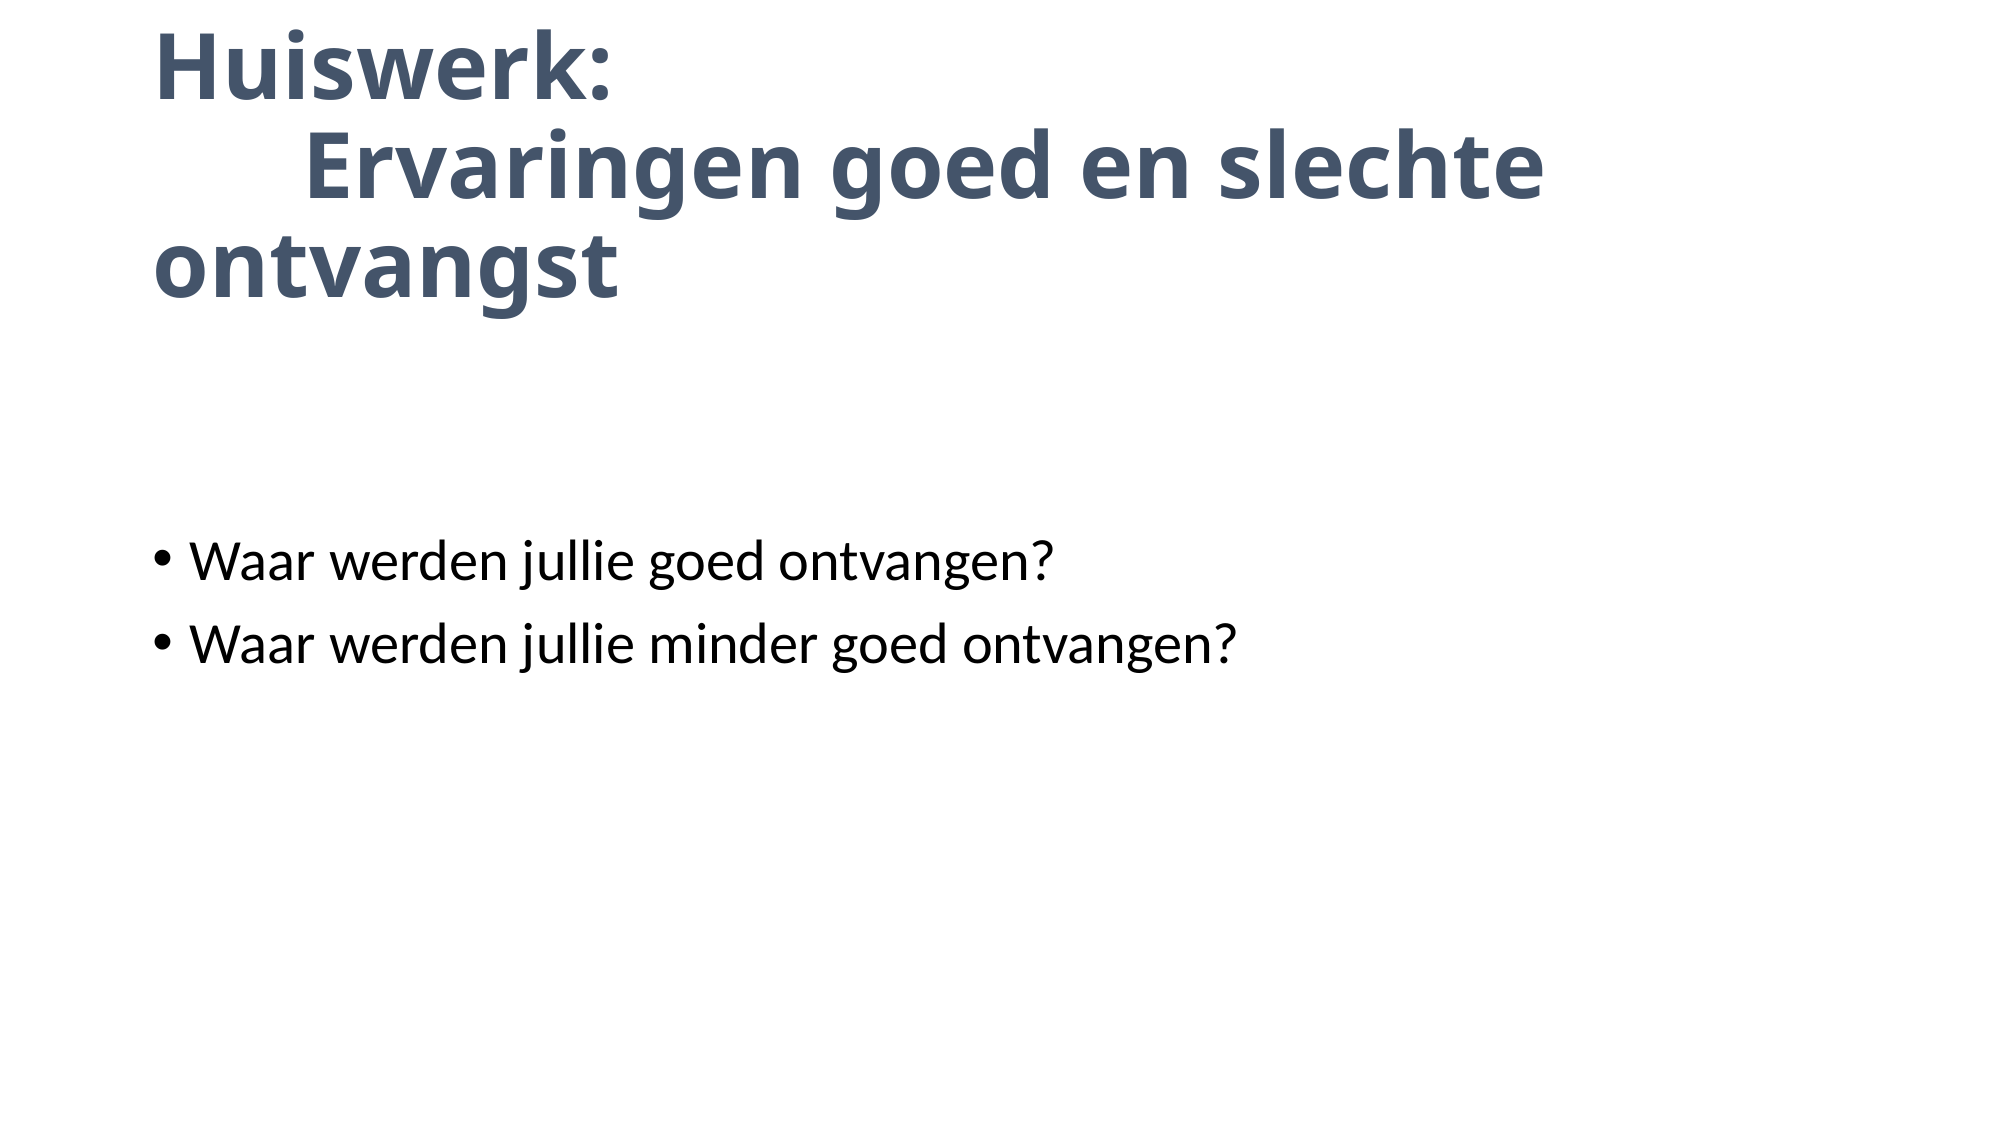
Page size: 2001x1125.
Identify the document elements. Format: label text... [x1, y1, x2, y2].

list Waar werden jullie goed ontvangen? Waar werden jullie minder goed ontvangen? [137, 522, 1863, 1125]
title Huiswerk: Ervaringen goed en slechte ontvangst [137, 59, 1863, 278]
